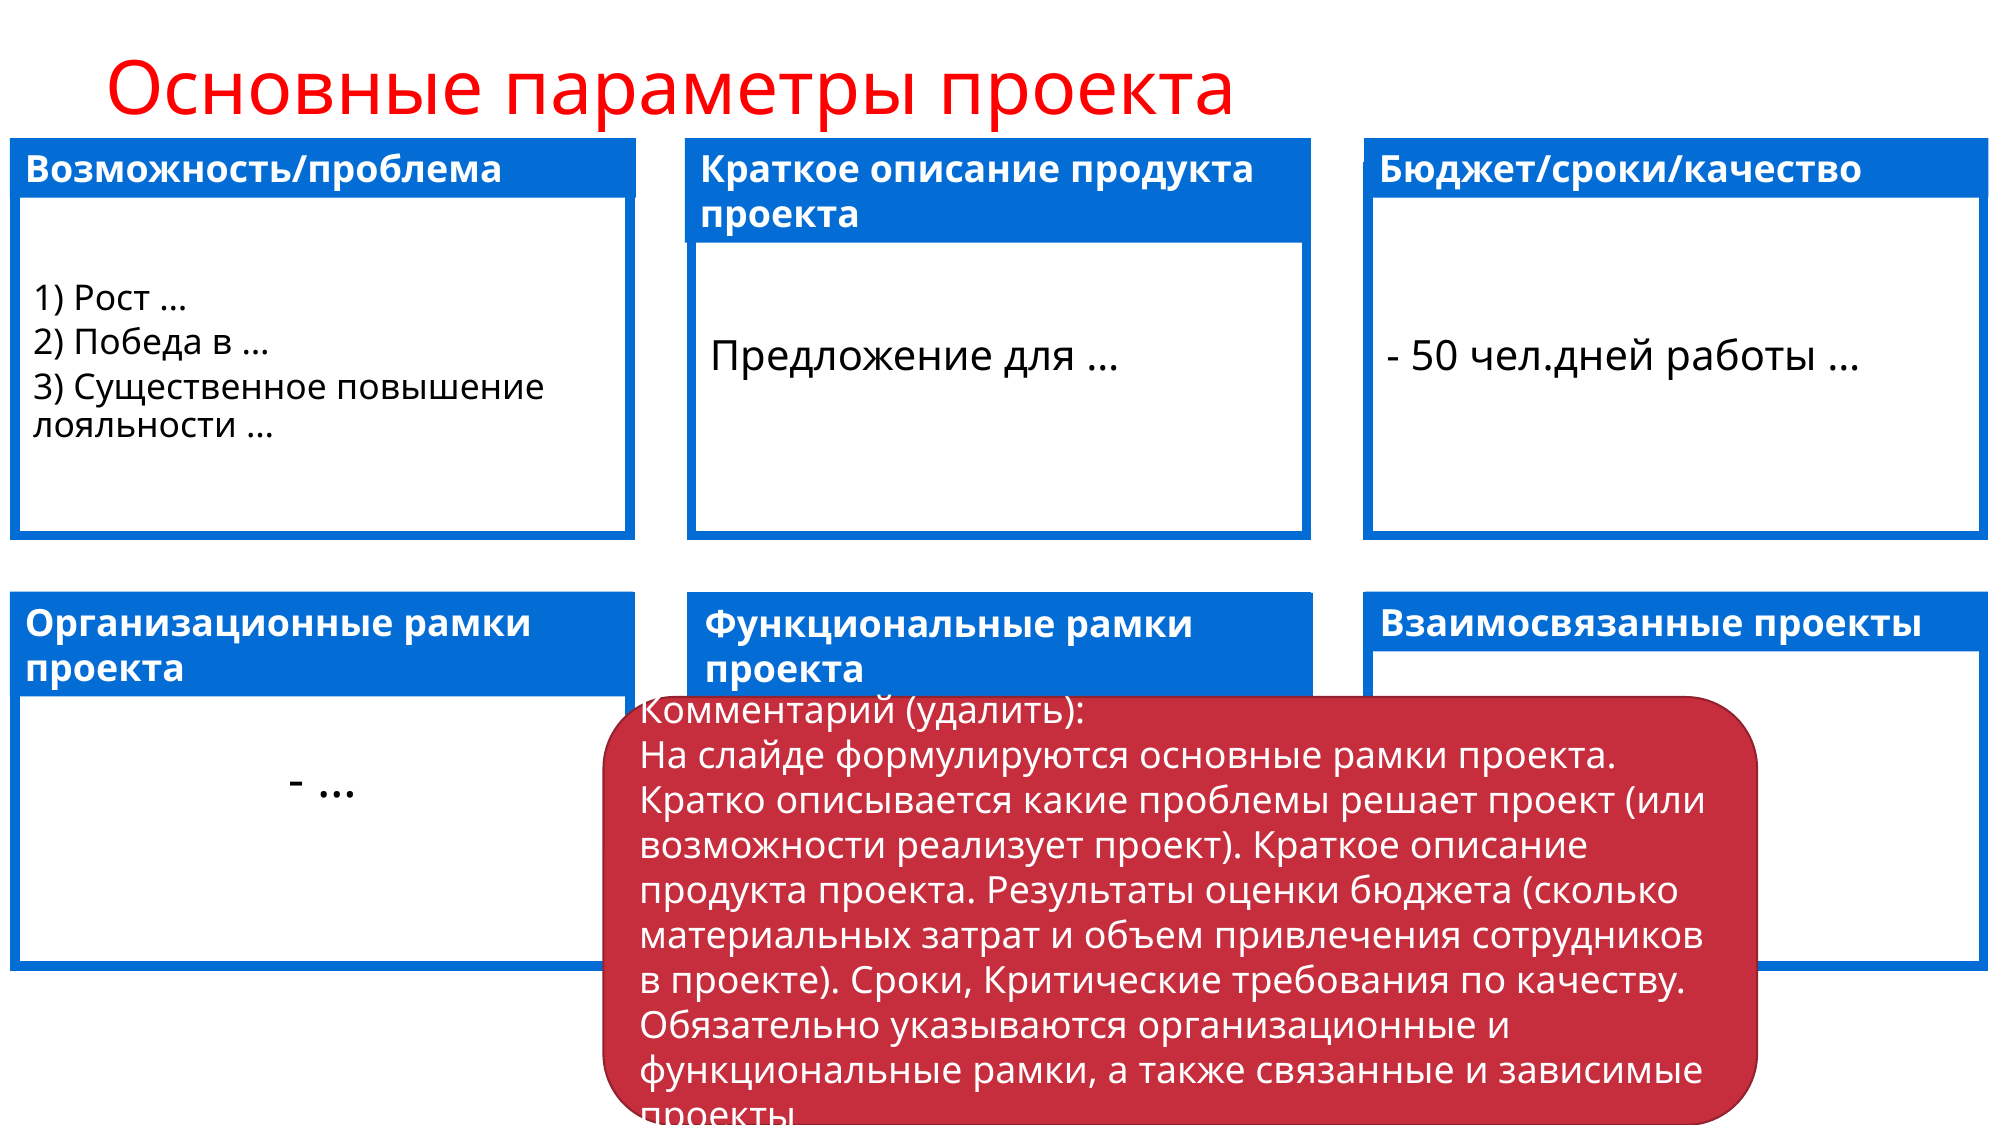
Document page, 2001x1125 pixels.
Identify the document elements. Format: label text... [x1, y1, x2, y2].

title Основные параметры проекта [90, 0, 1816, 138]
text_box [9, 138, 1989, 989]
text_box Комментарий (удалить): На слайде формулируются основные рамки проекта. Кратко описывается какие проблемы решает проект (или возможности реализует проект). Краткое описание продукта проекта. Результаты оценки бюджета (сколько материальных затрат и объем привлечения сотрудников в проекте). Сроки, Критические требования по качеству. Обязательно указываются организационные и функциональные рамки, а также связанные и зависимые проекты [602, 989, 1759, 1125]
